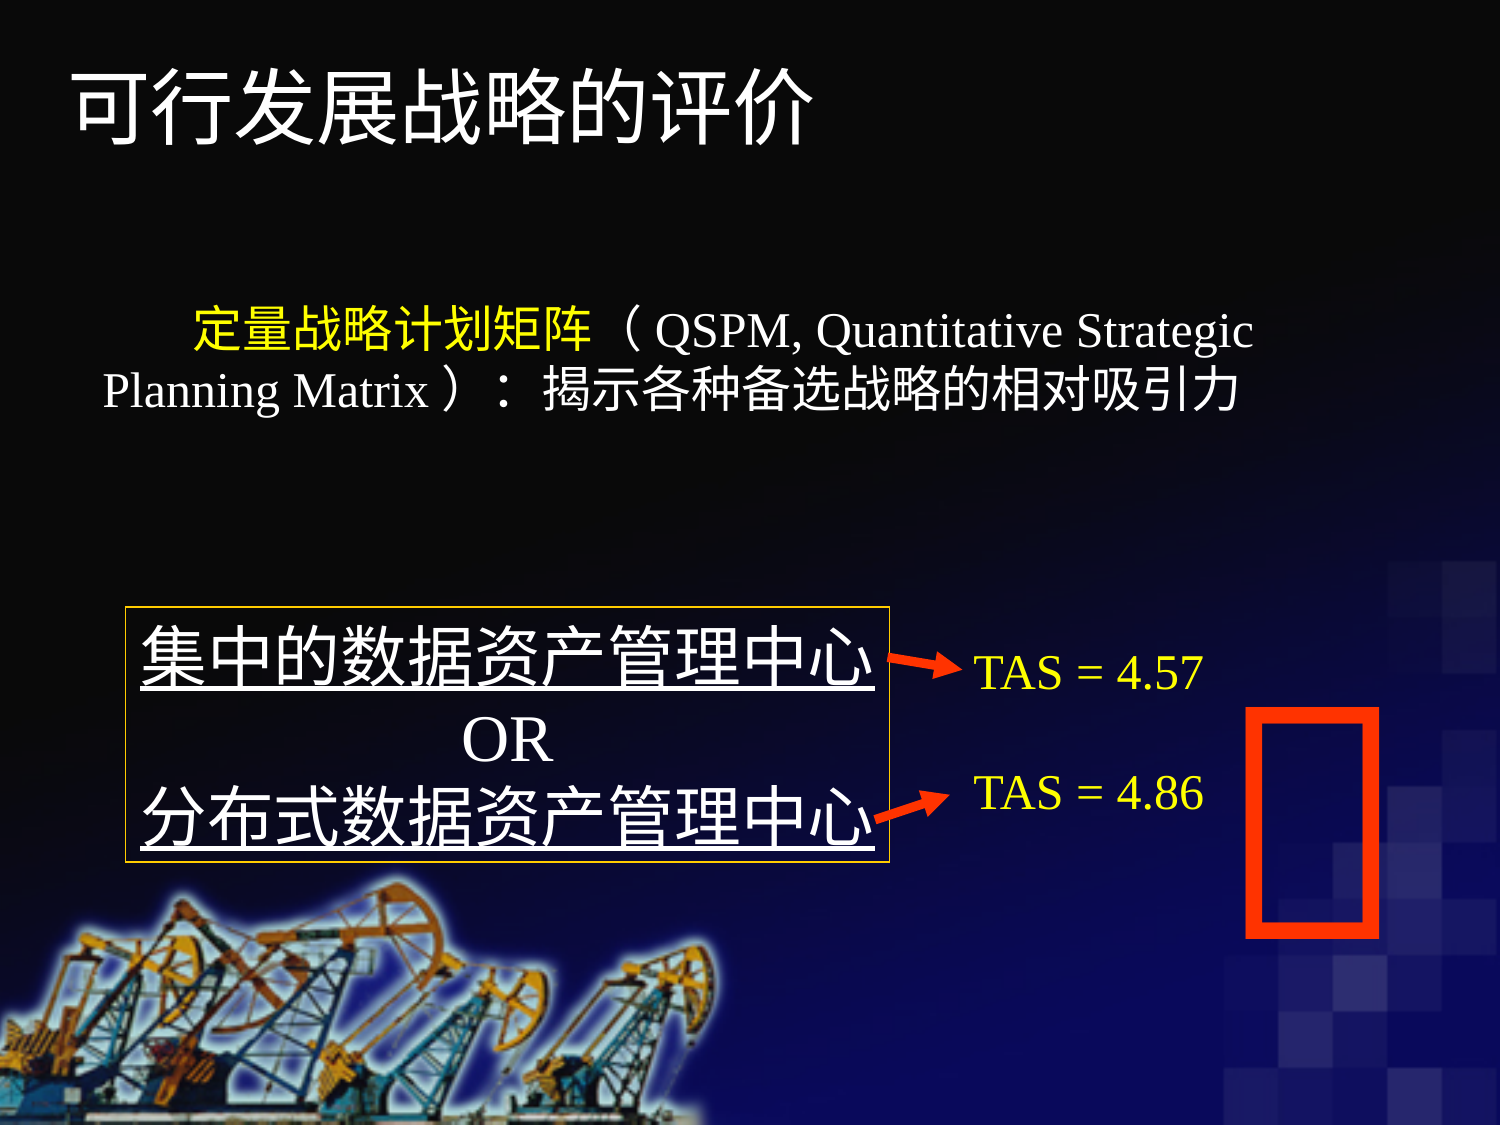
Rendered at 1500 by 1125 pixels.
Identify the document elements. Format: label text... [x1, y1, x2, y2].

text_box TAS = 4.57 TAS = 4.86 [958, 632, 1124, 827]
text_box [874, 792, 950, 820]
text_box [887, 657, 963, 674]
text_box 定量战略计划矩阵（QSPM, Quantitative Strategic Planning Matrix）：揭示各种备选战略的相对吸引力 [87, 290, 1375, 425]
picture [0, 0, 1500, 1125]
text_box 集中的数据资产管理中心 OR 分布式数据资产管理中心 [125, 607, 890, 862]
text_box 可行发展战略的评价 [52, 67, 1413, 163]
text_box  [1124, 607, 1500, 1012]
